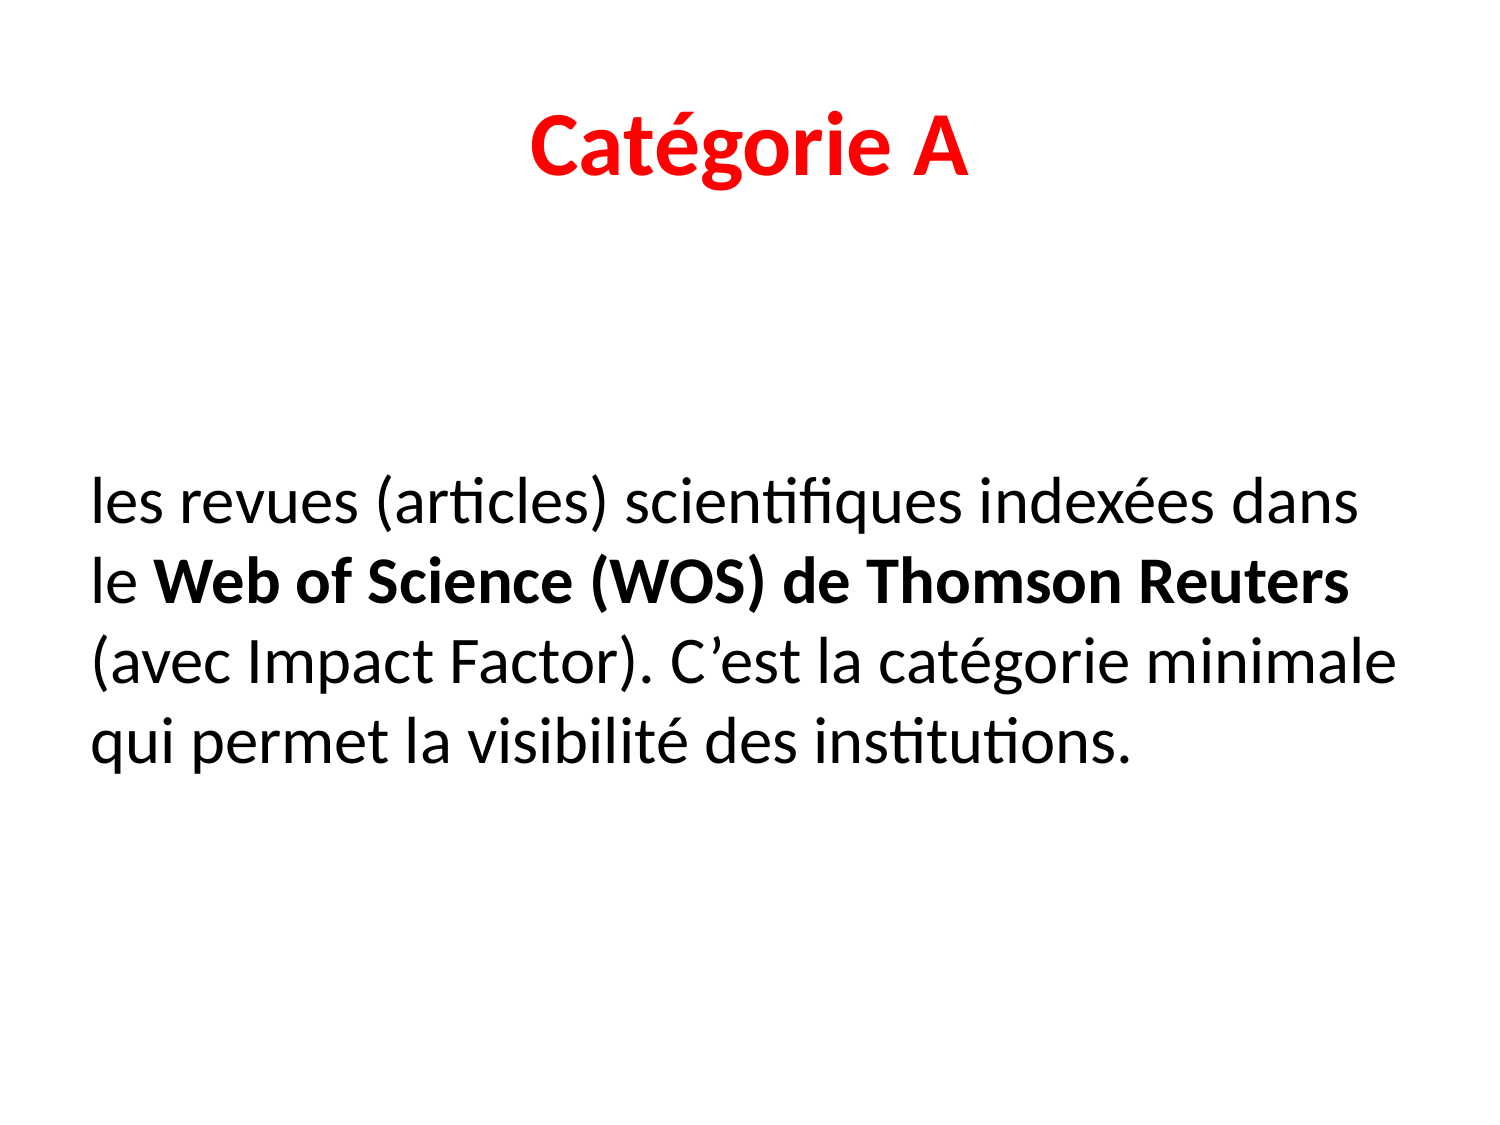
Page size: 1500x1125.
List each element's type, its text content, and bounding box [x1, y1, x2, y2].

title Catégorie A [75, 45, 1425, 233]
list les revues (articles) scientifiques indexées dans le Web of Science (WOS) de Thomson Reuters (avec Impact Factor). C’est la catégorie minimale qui permet la visibilité des institutions. [75, 262, 1425, 1005]
